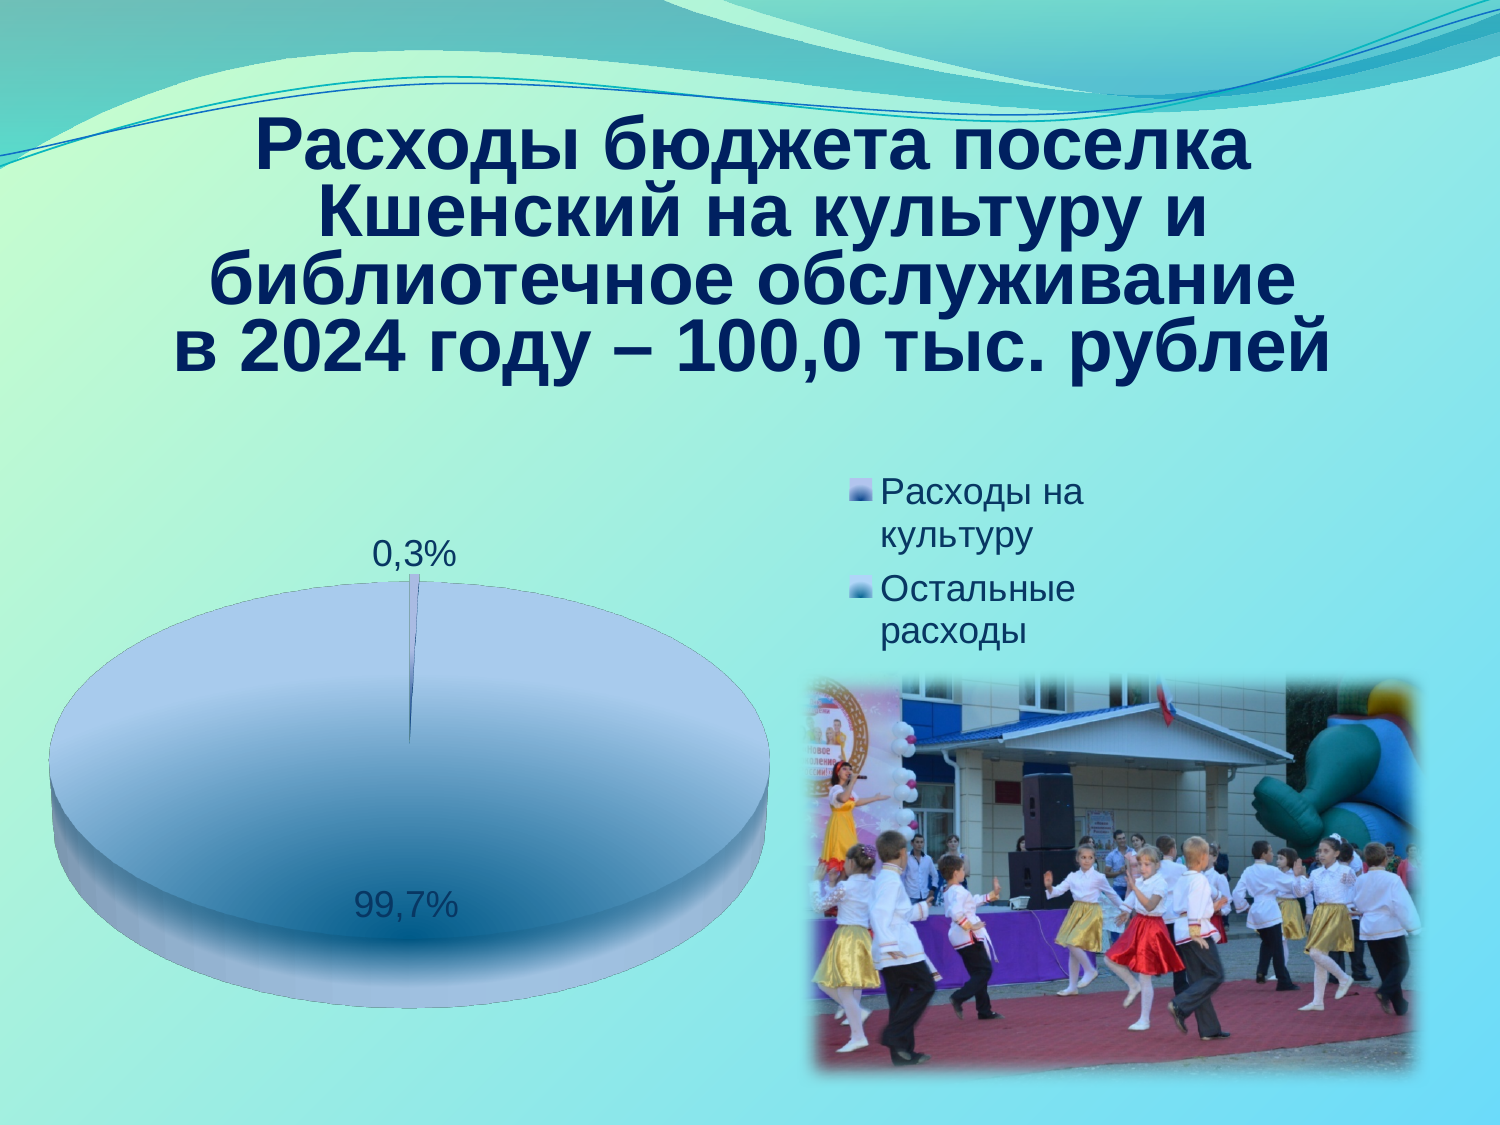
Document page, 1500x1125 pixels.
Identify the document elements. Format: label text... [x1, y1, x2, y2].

title Расходы бюджета поселка Кшенский на культуру и библиотечное обслуживание в 2024 году – 100,0 тыс. рублей [88, 90, 1439, 386]
chart [0, 456, 1126, 1096]
picture [1131, 668, 1430, 1090]
